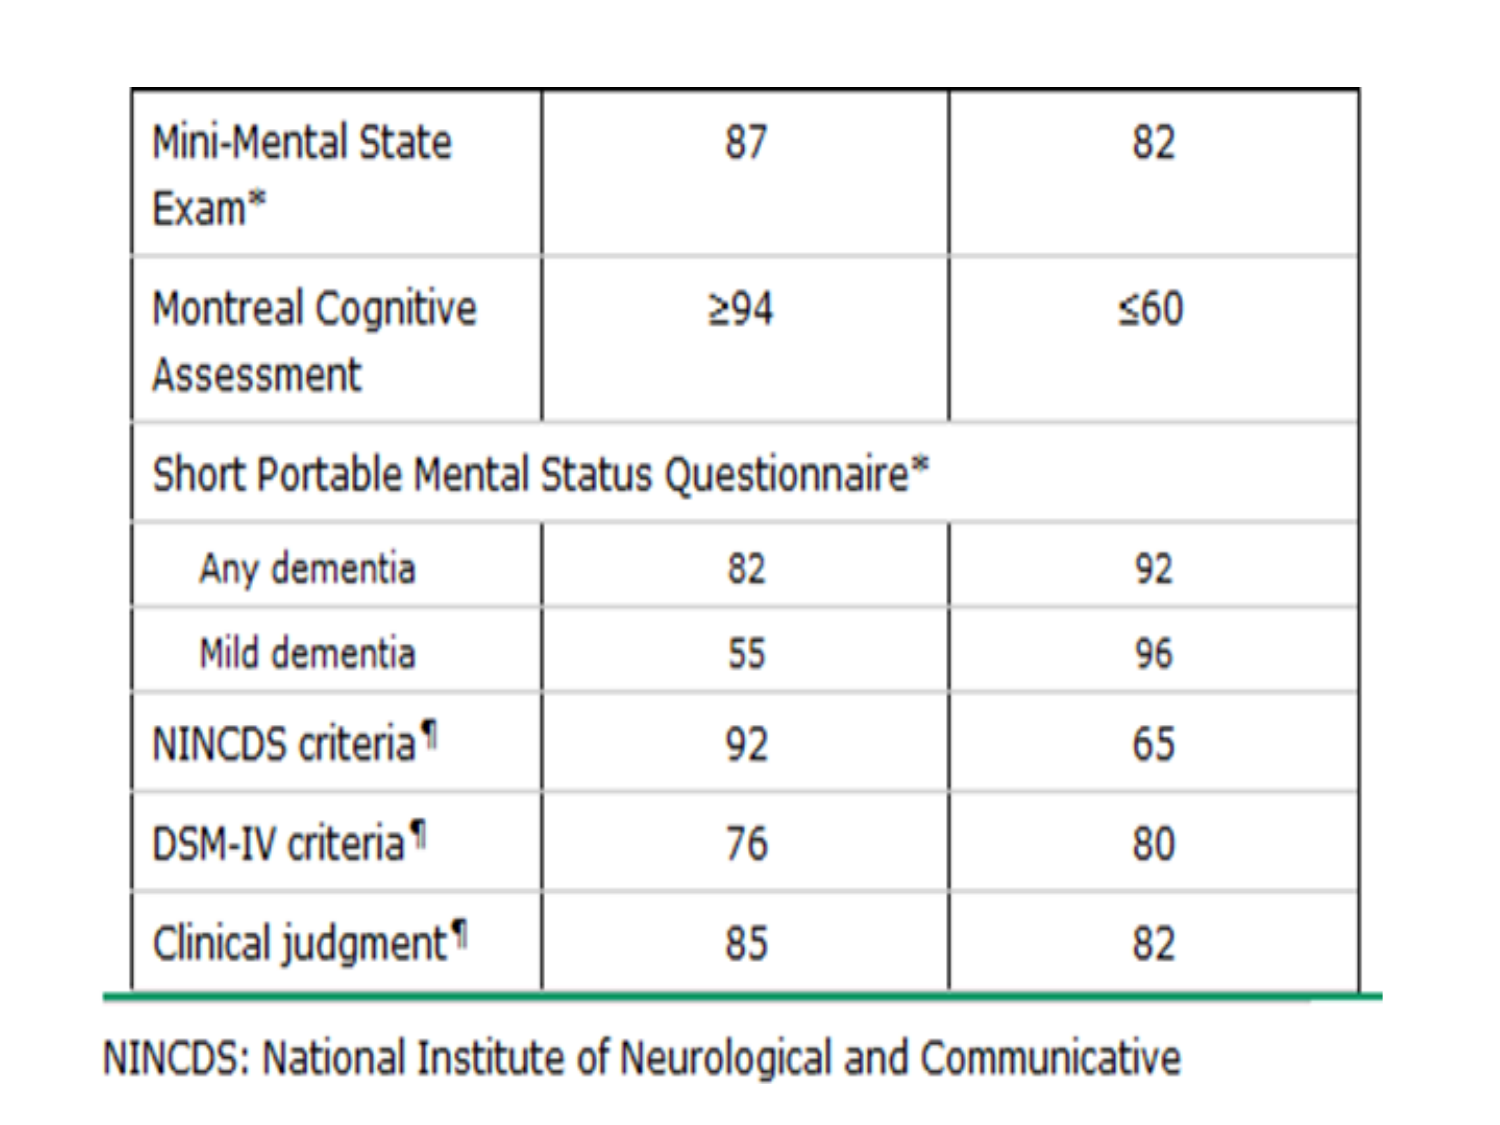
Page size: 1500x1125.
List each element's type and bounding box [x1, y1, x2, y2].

list [32, 86, 1383, 1084]
